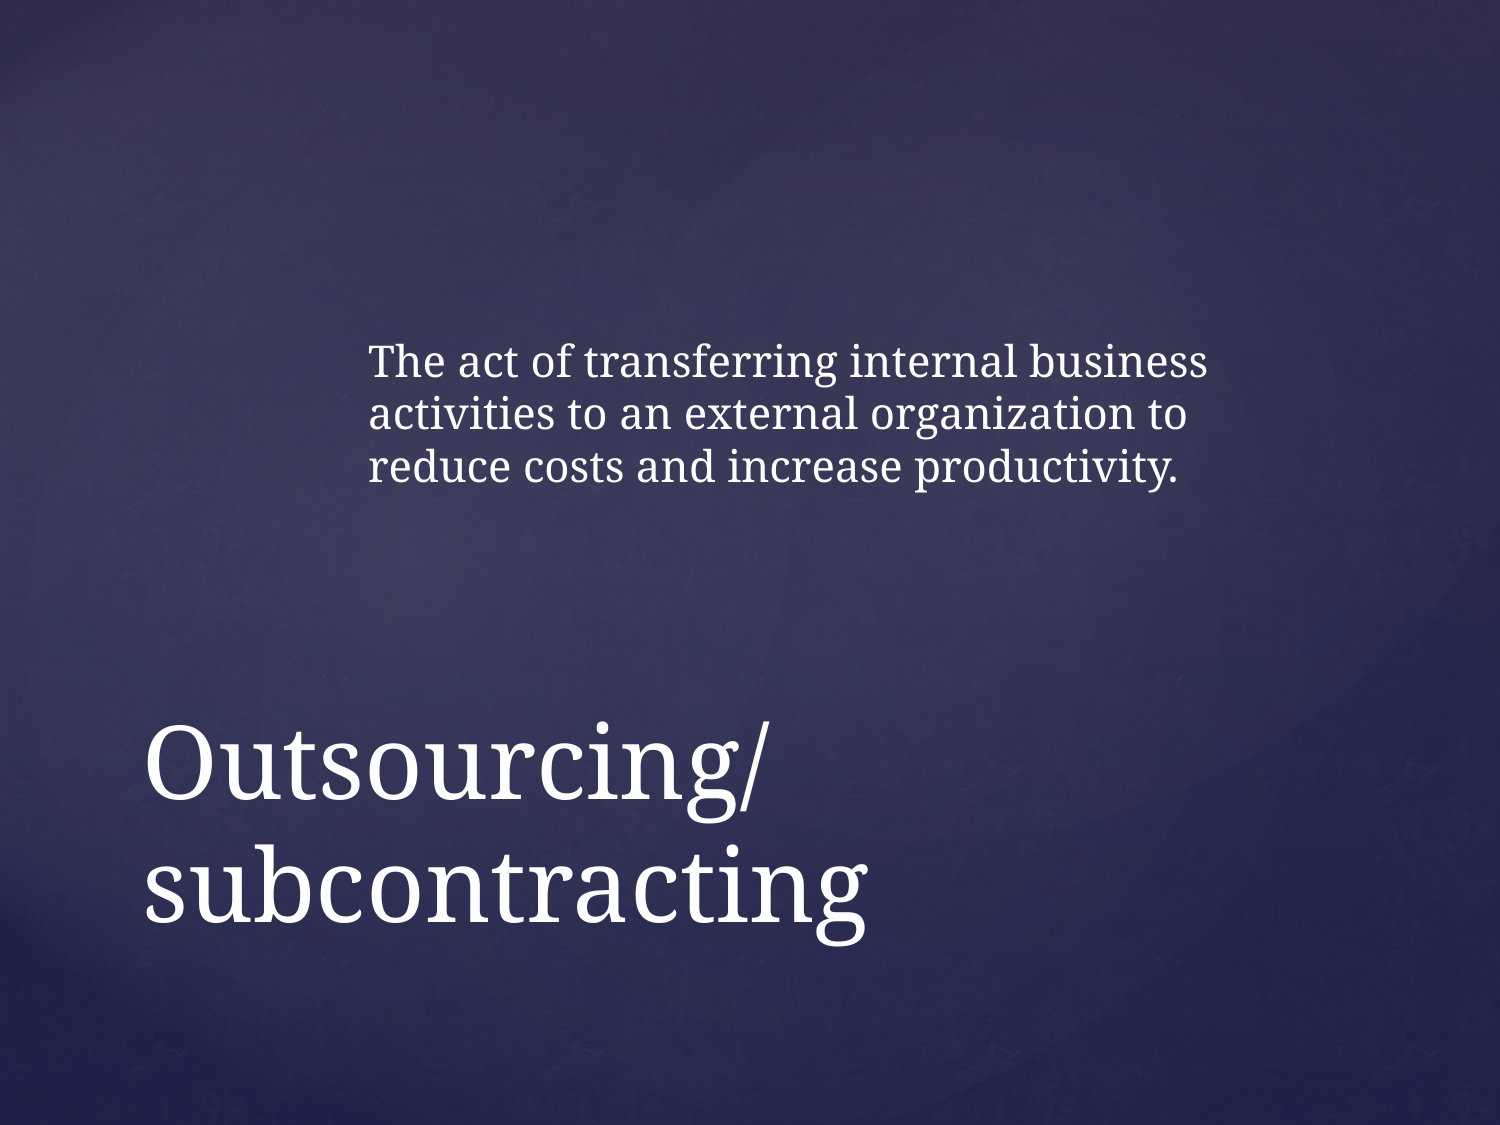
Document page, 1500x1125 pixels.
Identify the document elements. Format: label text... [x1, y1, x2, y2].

title Outsourcing/subcontracting [127, 800, 1365, 950]
list The act of transferring internal business activities to an external organization to reduce costs and increase productivity. [350, 112, 1350, 713]
